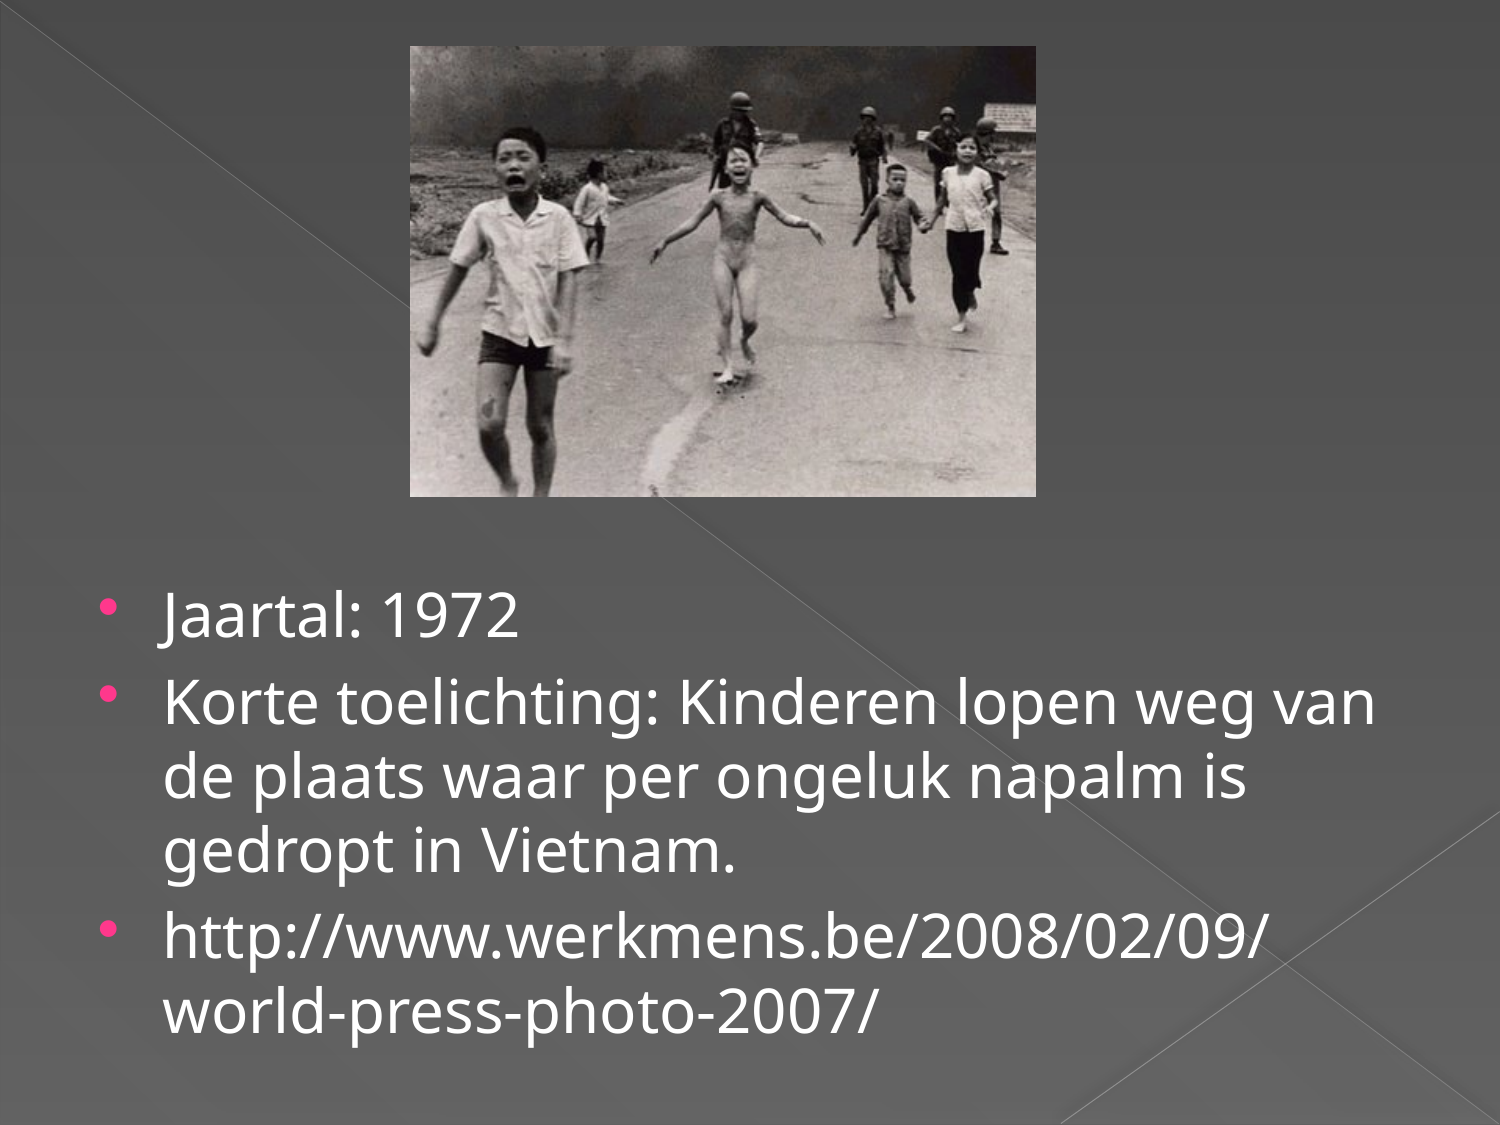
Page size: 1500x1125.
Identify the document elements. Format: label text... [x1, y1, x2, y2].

picture [409, 46, 1036, 498]
list Jaartal: 1972 Korte toelichting: Kinderen lopen weg van de plaats waar per ongeluk napalm is gedropt in Vietnam. http://www.werkmens.be/2008/02/09/world-press-photo-2007/ [75, 308, 1425, 1059]
